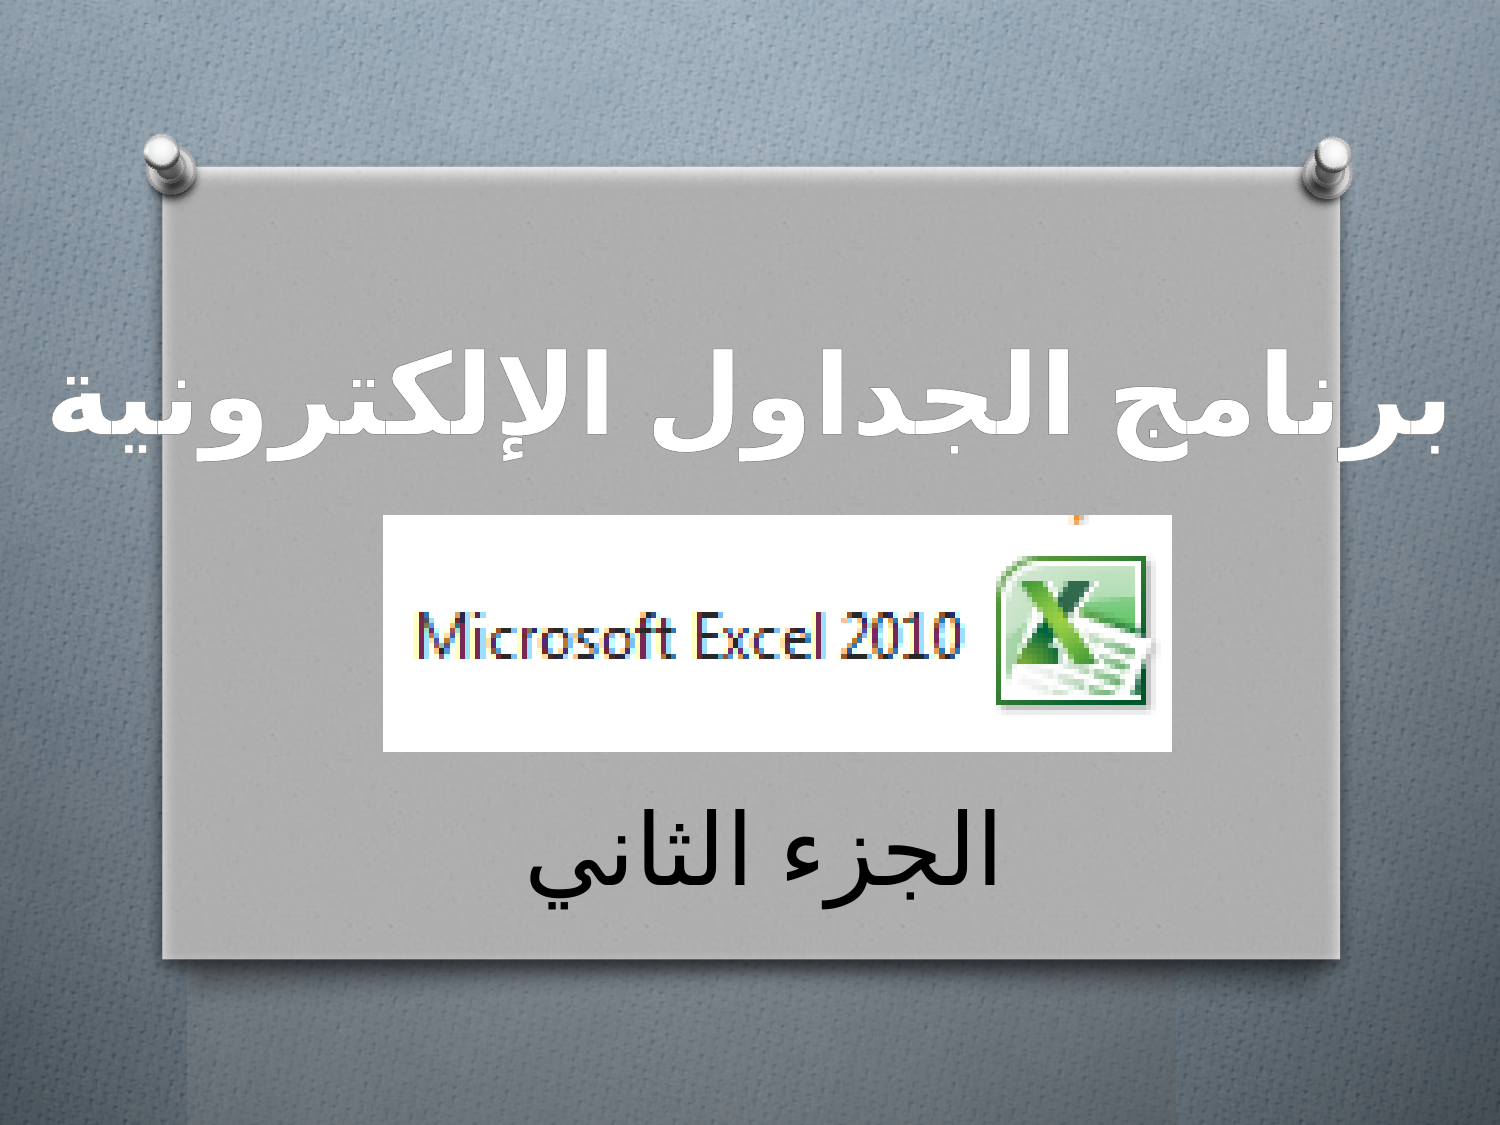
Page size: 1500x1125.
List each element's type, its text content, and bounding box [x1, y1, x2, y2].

picture [1274, 109, 1396, 230]
picture [112, 100, 235, 224]
title الجزء الثاني [360, 775, 1170, 914]
text_box برنامج الجداول الإلكترونية [29, 314, 1471, 465]
picture [383, 514, 1172, 753]
